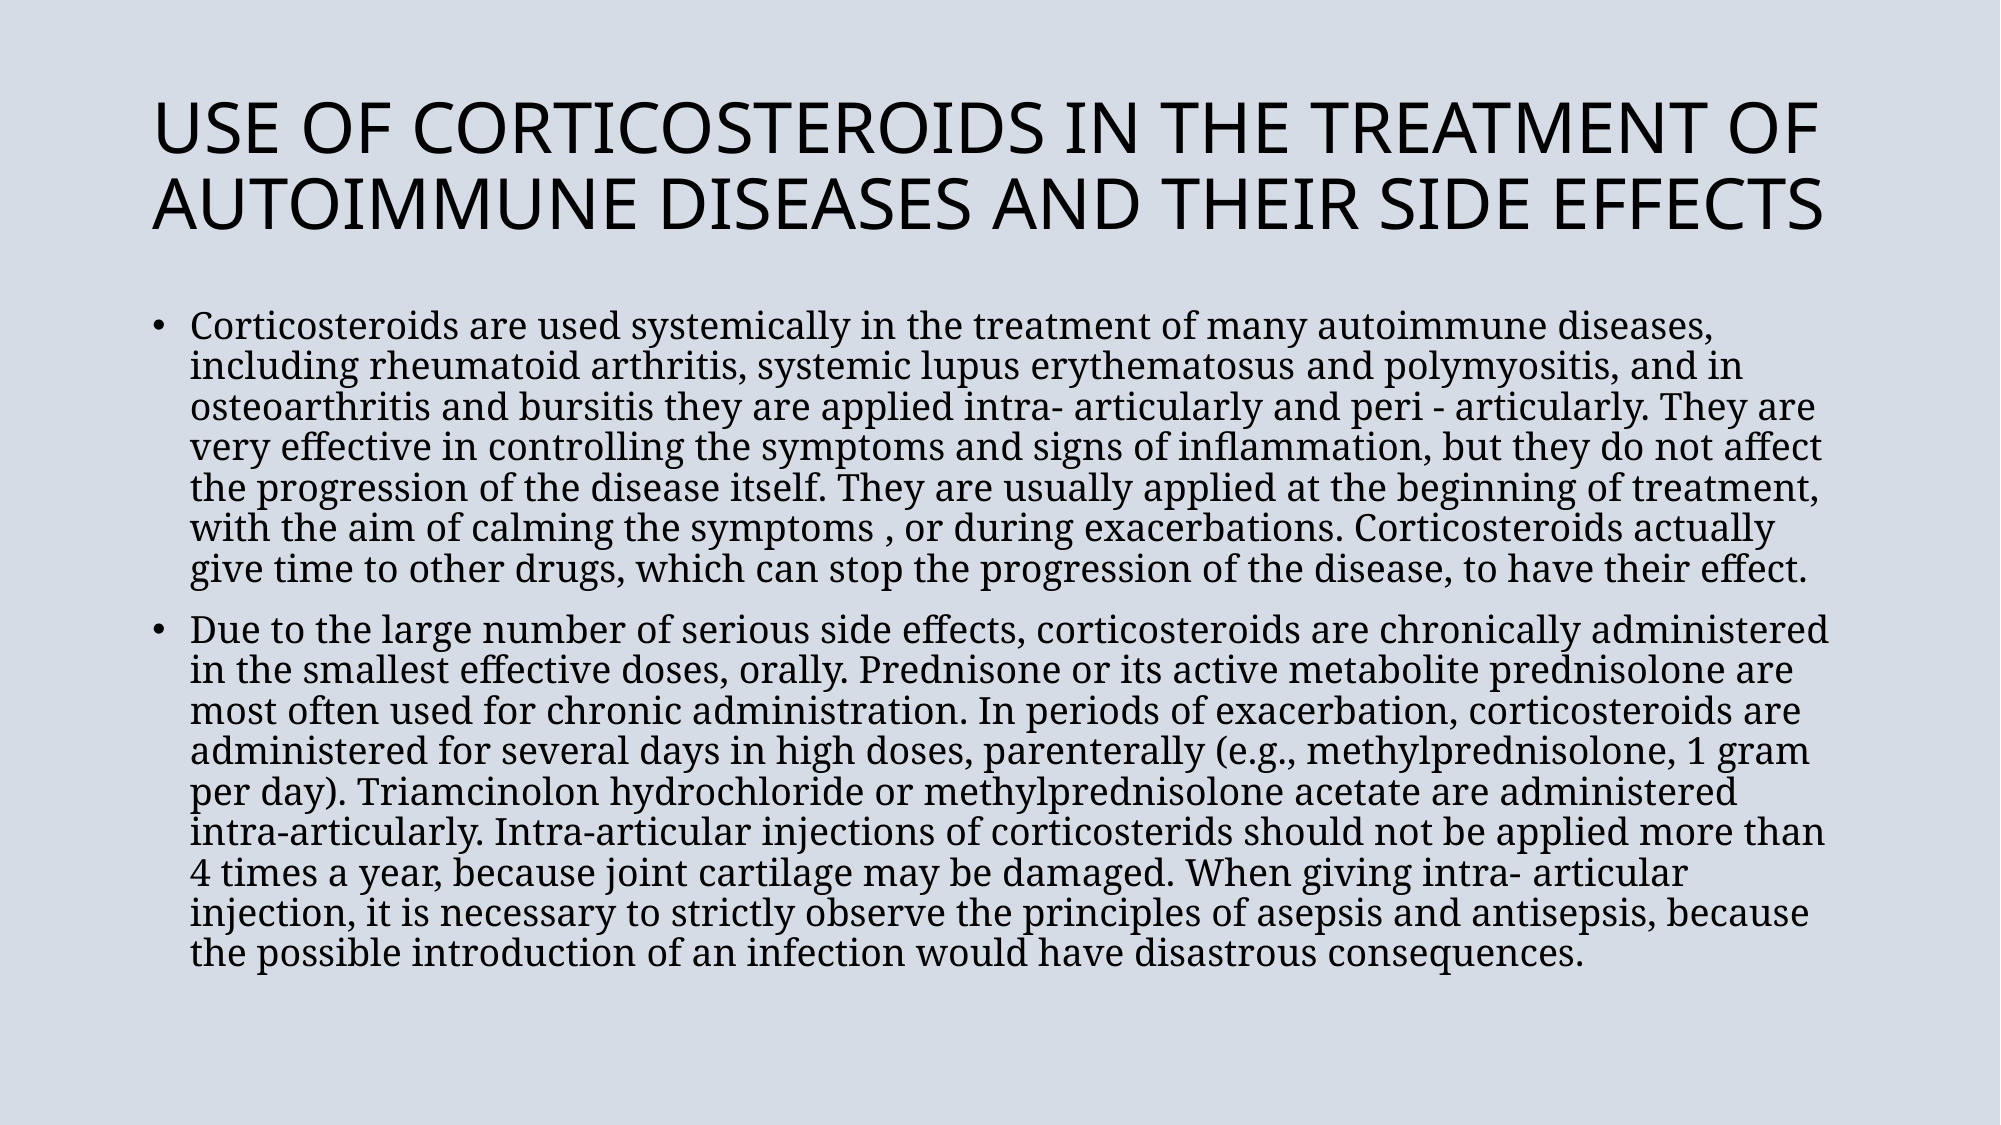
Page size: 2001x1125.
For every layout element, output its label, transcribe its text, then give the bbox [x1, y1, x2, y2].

title USE OF CORTICOSTEROIDS IN THE TREATMENT OF AUTOIMMUNE DISEASES AND THEIR SIDE EFFECTS [137, 59, 1863, 278]
list Corticosteroids are used systemically in the treatment of many autoimmune diseases, including rheumatoid arthritis, systemic lupus erythematosus ­and polymyositis, and in osteoarthritis and bursitis they are applied intra- ­articularly and peri - articularly. They are very effective in controlling the symptoms and signs of inflammation, but they do not affect the progression of the disease itself. They are usually applied at the beginning of treatment, with the aim of calming the symptoms ­, or during exacerbations. Corticosteroids actually give time to other drugs, which can stop the progression of the disease, to have their effect. Due to the large number of serious side effects, corticosteroids are chronically administered in the smallest effective doses, orally. Prednisone or its active metabolite prednisolone are most often used for chronic administration. In periods of exacerbation, corticosteroids are administered for several days in high doses, parenterally (e.g., methylprednisolone, 1 gram per day). Triamcinolon hydrochloride or methylprednisolone acetate are administered intra-articularly. Intra-articular injections of corticosterids should not be applied more than 4 times a year, because joint cartilage may be damaged. When giving intra- ­articular injection, it is necessary to strictly observe the principles of asepsis and antisepsis, because the possible introduction of an infection would have disastrous consequences. [137, 299, 1863, 1014]
